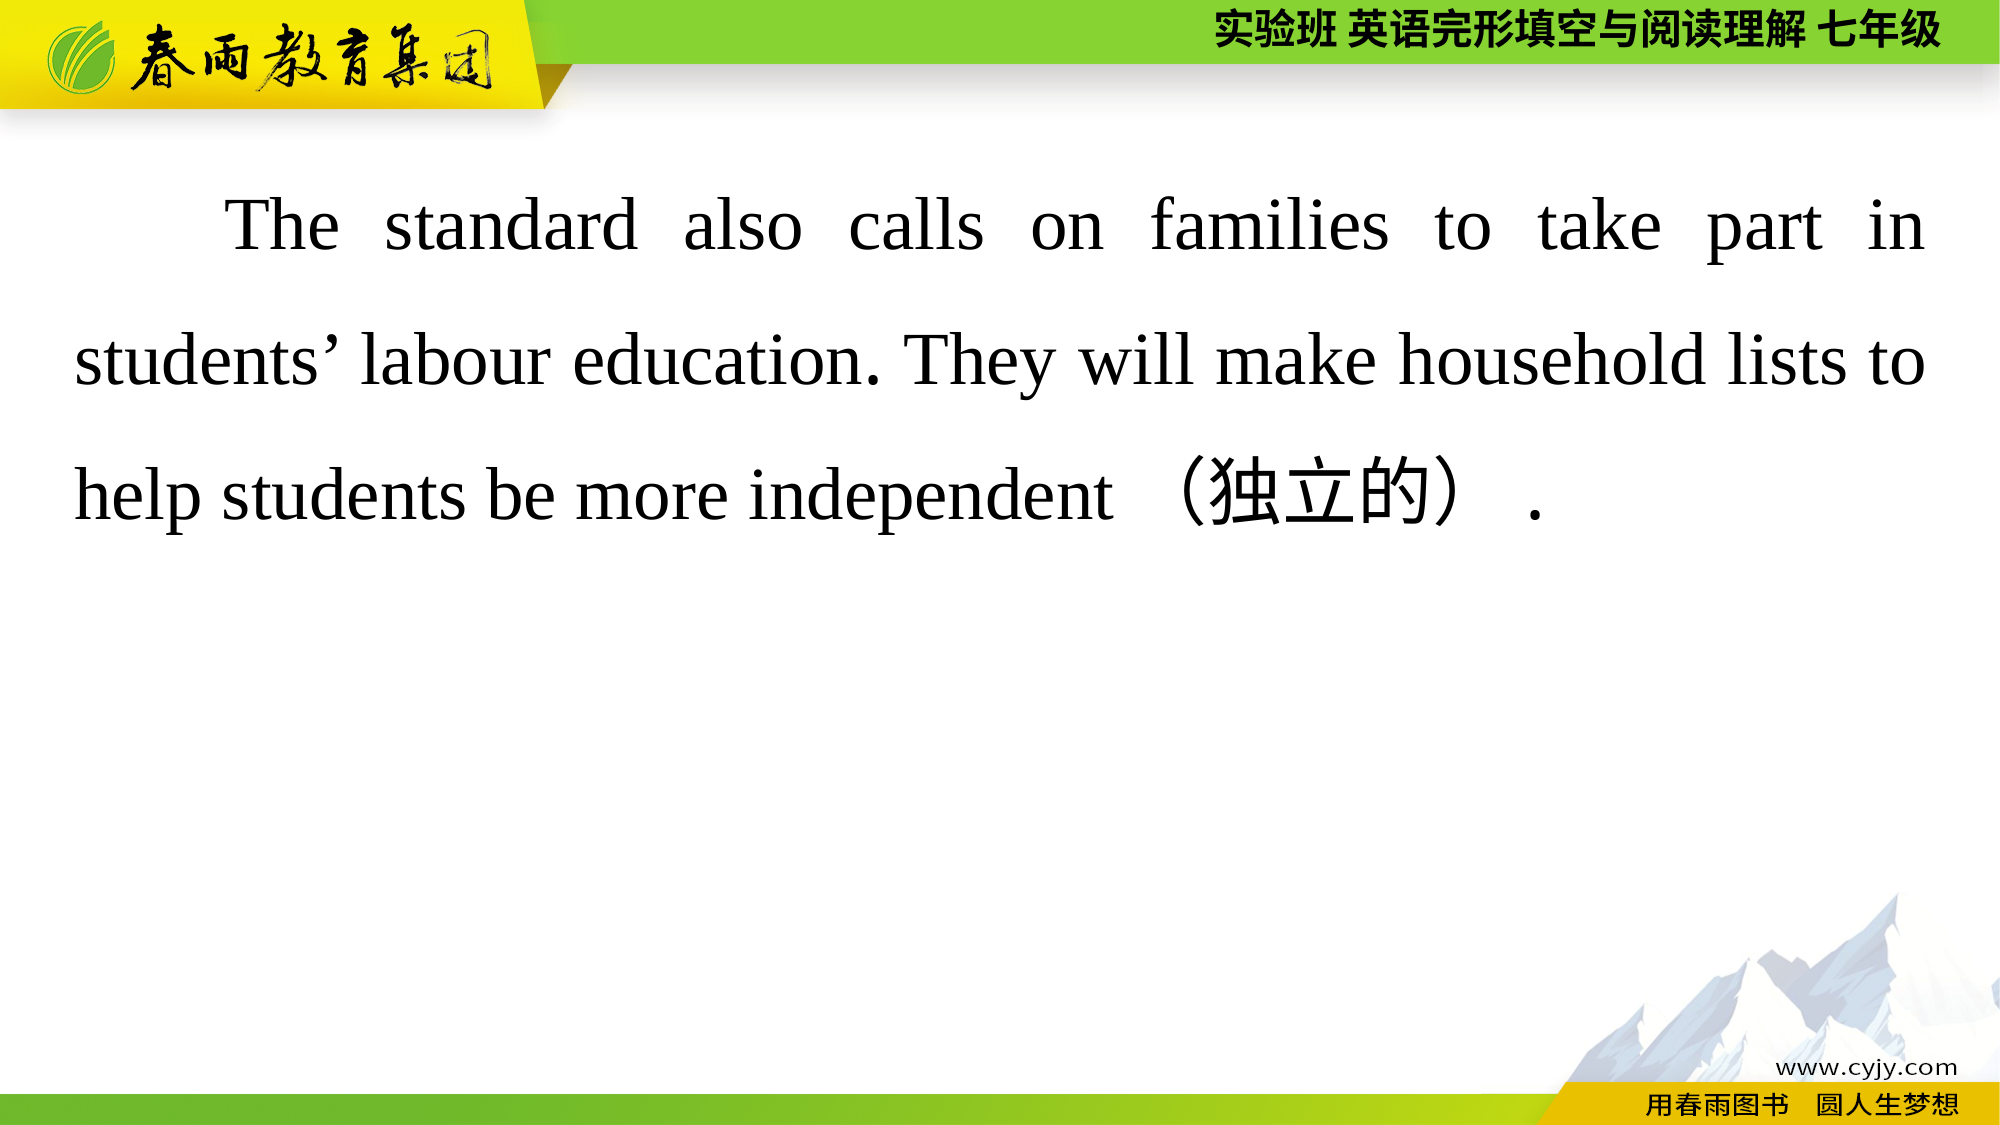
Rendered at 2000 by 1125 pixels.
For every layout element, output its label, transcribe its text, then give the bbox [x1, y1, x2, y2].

picture [0, 0, 2000, 1125]
list The standard also calls on families to take part in students’ labour education. They will make household lists to help students be more independent（独立的）. [59, 122, 1944, 530]
